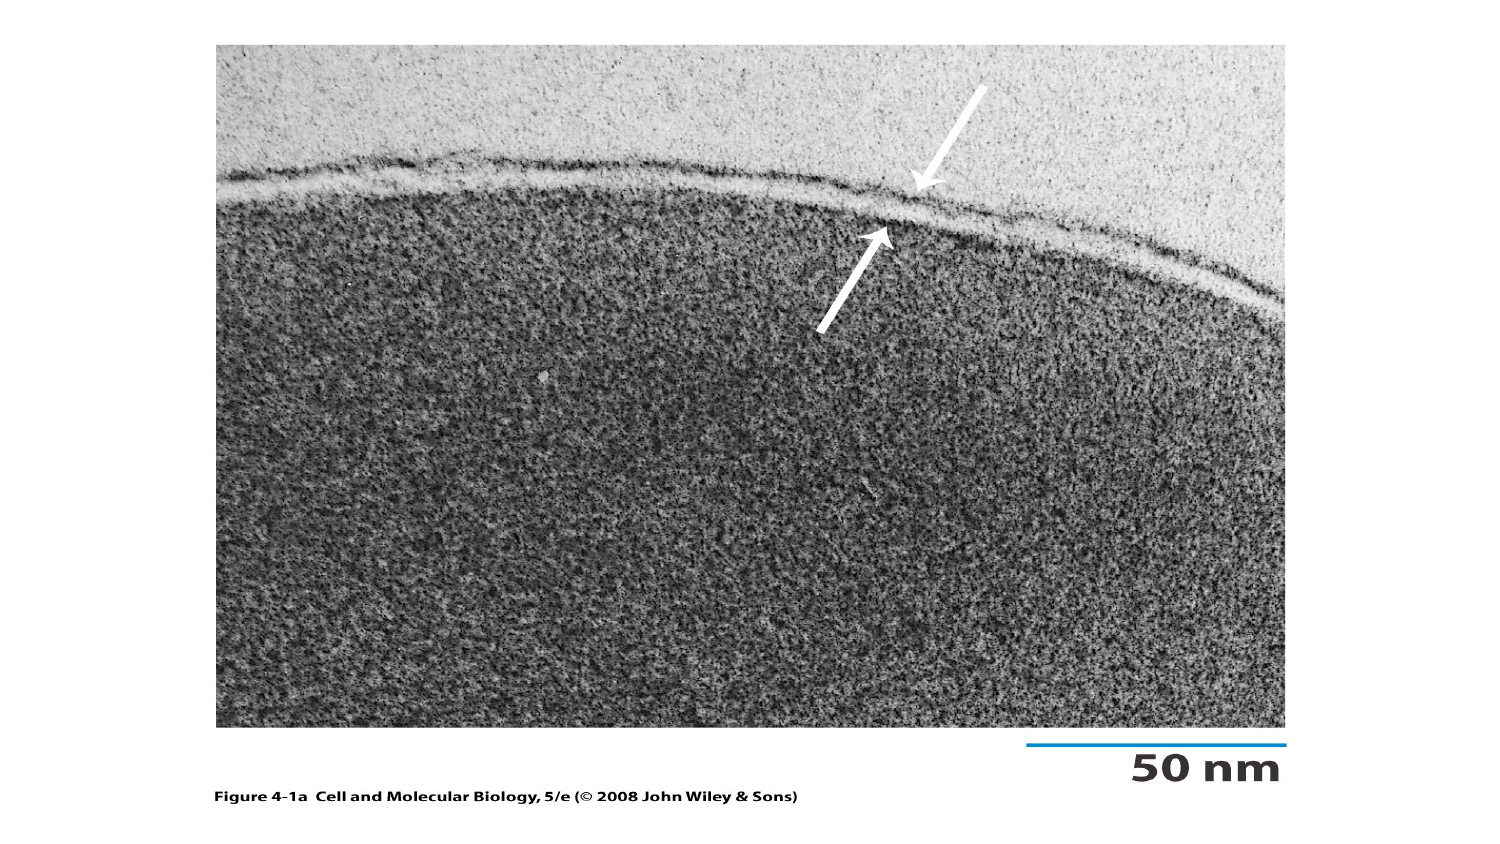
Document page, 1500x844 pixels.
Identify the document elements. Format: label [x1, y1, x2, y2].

picture [205, 38, 1294, 808]
